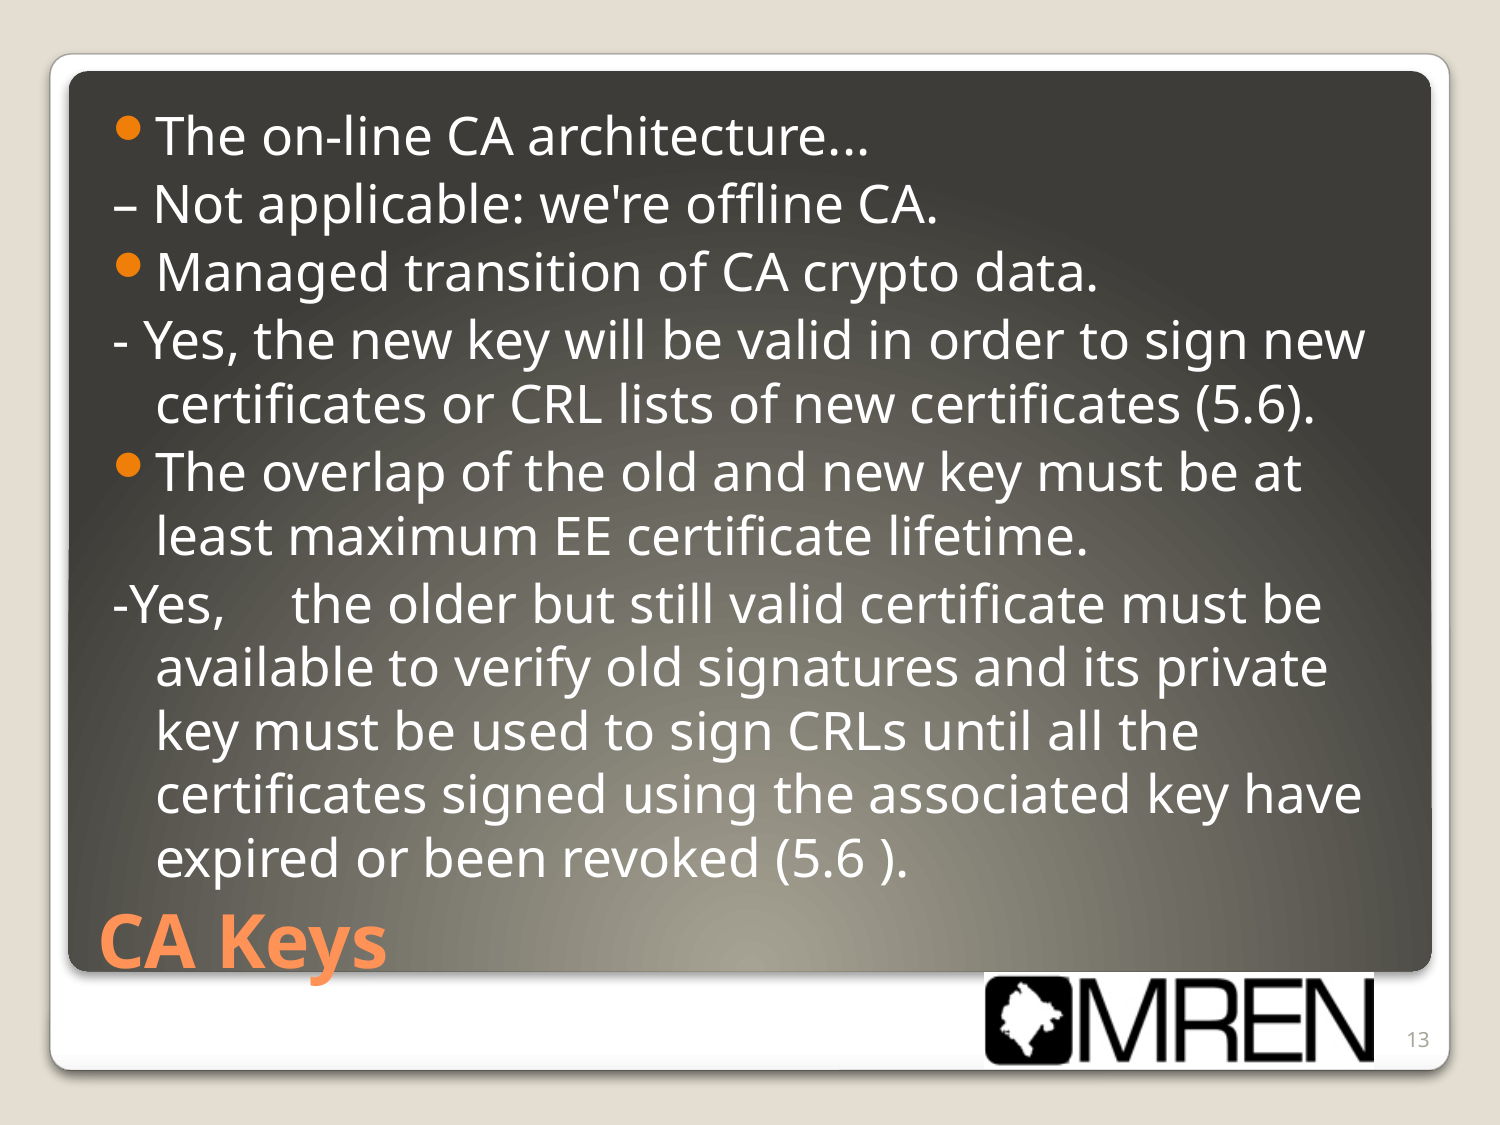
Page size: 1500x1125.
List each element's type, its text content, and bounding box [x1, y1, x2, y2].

slide_number 13 [1380, 1002, 1445, 1063]
title CA Keys [82, 903, 1425, 992]
list The on-line CA architecture... – Not applicable: we're offline CA. Managed transition of CA crypto data. - Yes, the new key will be valid in order to sign new certificates or CRL lists of new certificates (5.6). The overlap of the old and new key must be at least maximum EE certificate lifetime. -Yes, the older but still valid certificate must be available to verify old signatures and its private key must be used to sign CRLs until all the certificates signed using the associated key have expired or been revoked (5.6 ). [82, 86, 1425, 903]
picture [984, 972, 1375, 1069]
